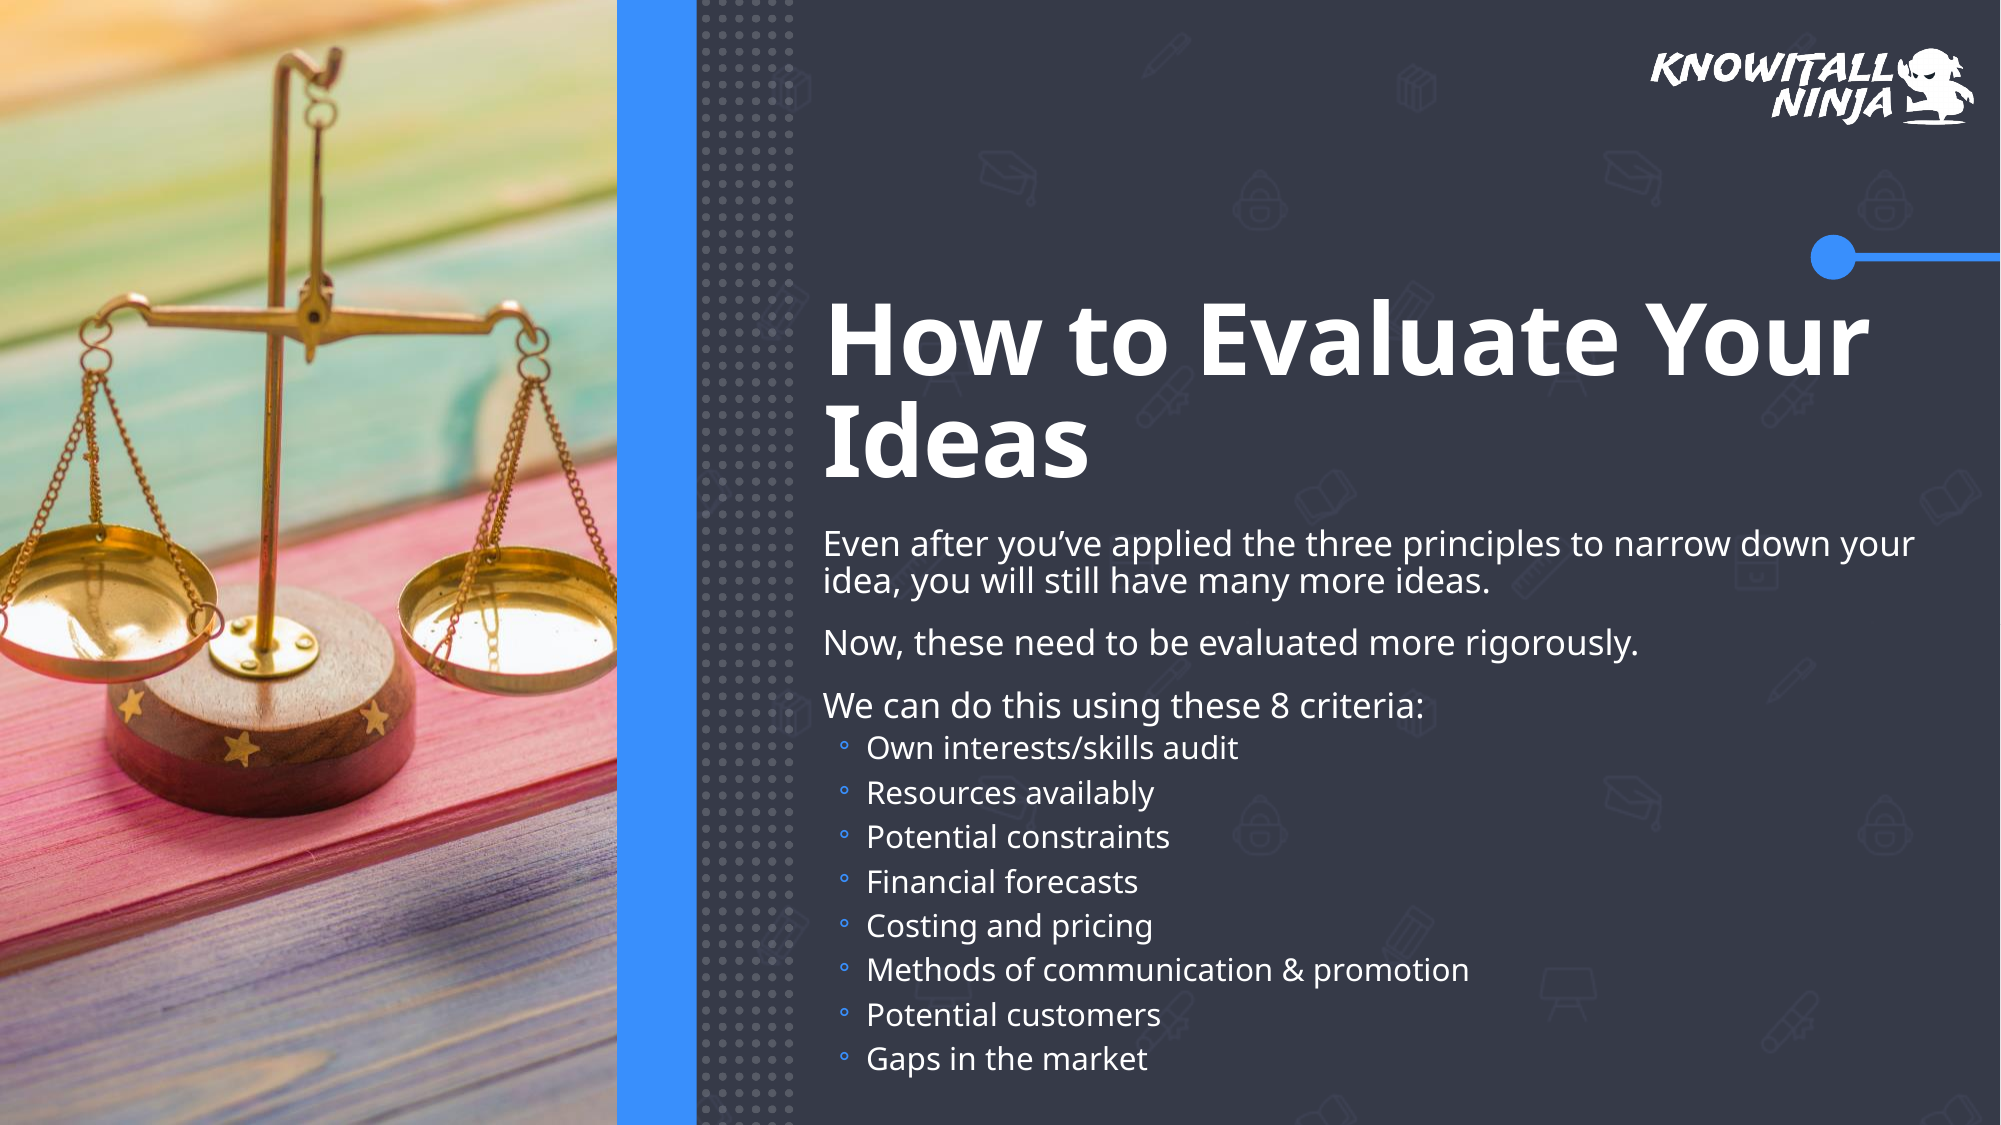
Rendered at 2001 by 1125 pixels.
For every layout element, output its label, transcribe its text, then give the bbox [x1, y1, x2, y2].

picture [697, 0, 2001, 1125]
title How to Evaluate Your Ideas [808, 279, 1921, 505]
list Even after you’ve applied the three principles to narrow down your idea, you will still have many more ideas. Now, these need to be evaluated more rigorously. We can do this using these 8 criteria: Own interests/skills audit Resources availably Potential constraints Financial forecasts Costing and pricing Methods of communication & promotion Potential customers Gaps in the market [808, 518, 1921, 1090]
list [0, 0, 618, 1125]
